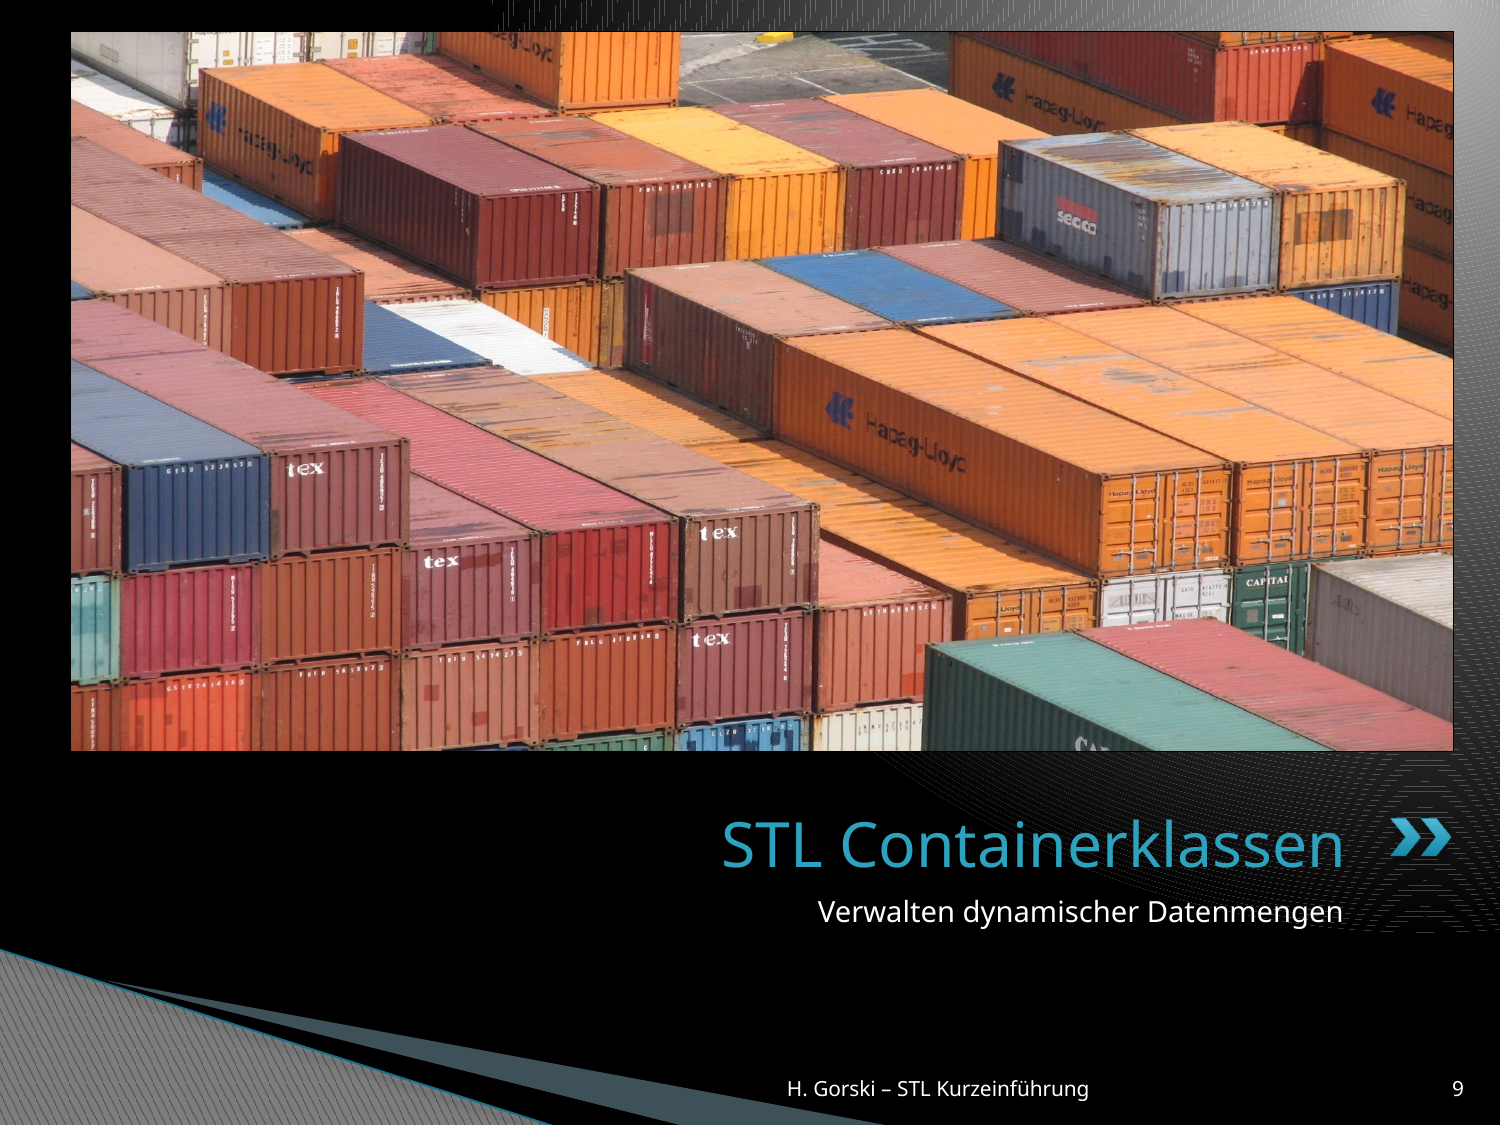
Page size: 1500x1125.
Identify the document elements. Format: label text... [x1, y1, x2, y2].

footer H. Gorski – STL Kurzeinführung [718, 1051, 1105, 1112]
title STL Containerklassen [37, 798, 1363, 891]
list Verwalten dynamischer Datenmengen [187, 892, 1363, 1000]
picture [0, 952, 543, 1125]
slide_number 9 [1418, 1051, 1479, 1112]
picture [70, 30, 1454, 752]
